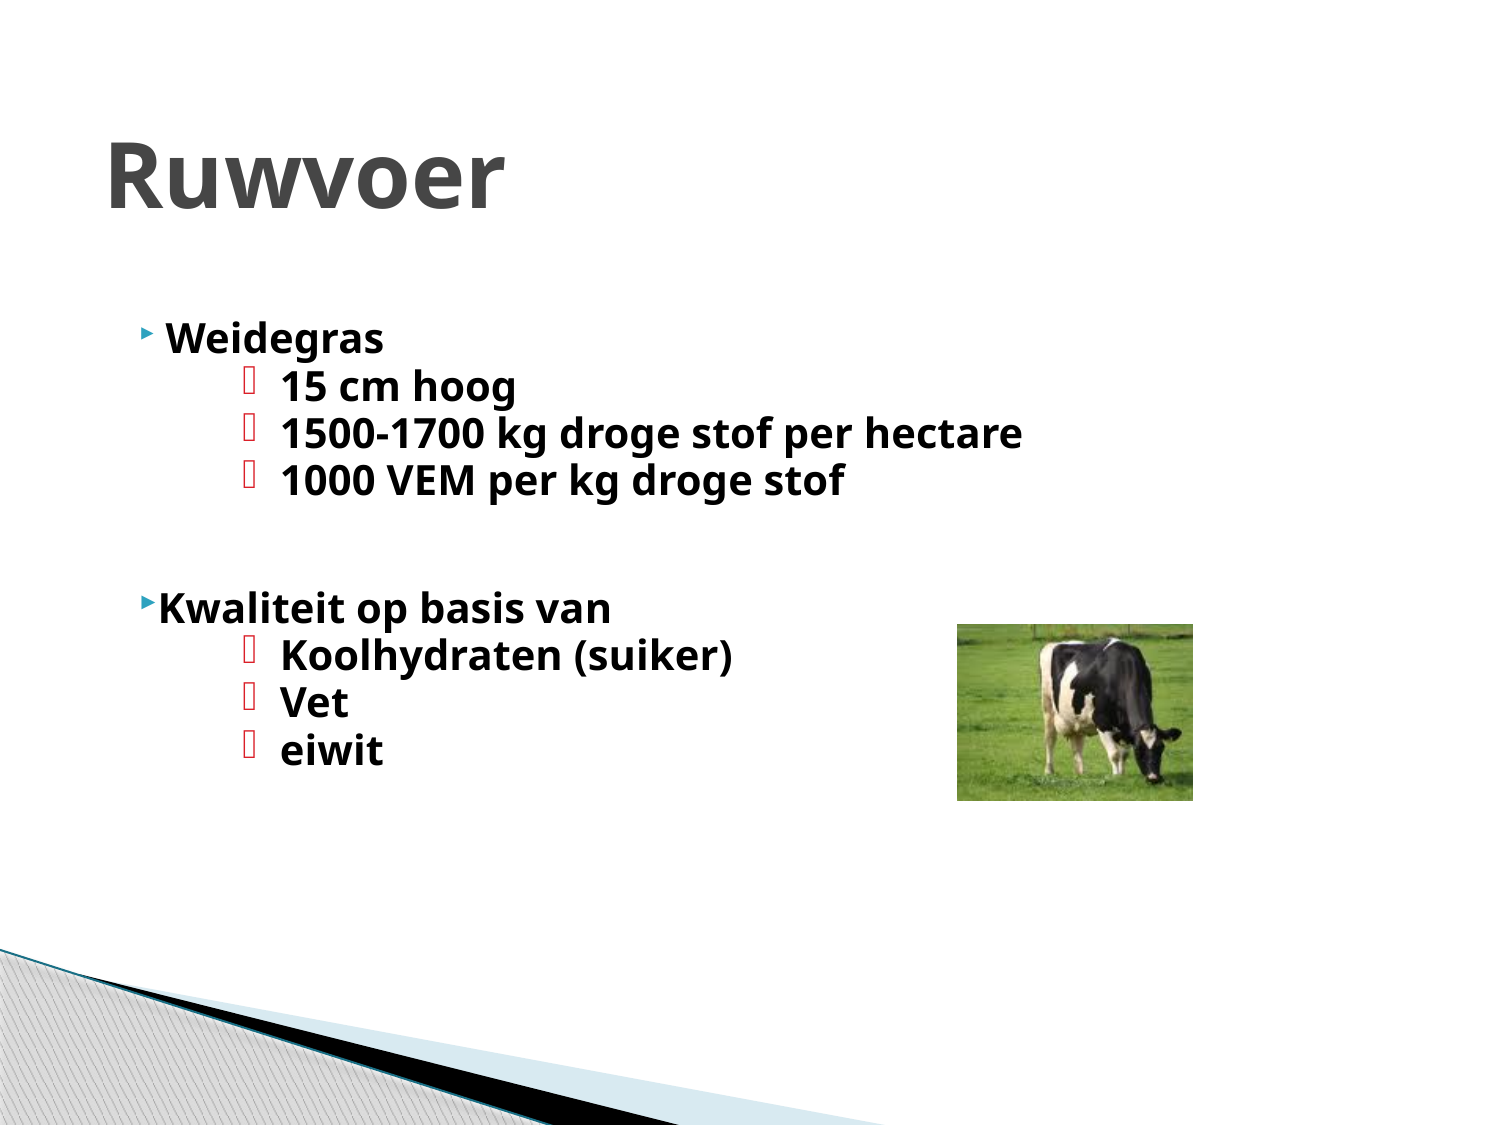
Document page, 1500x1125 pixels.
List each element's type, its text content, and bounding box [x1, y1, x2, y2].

list Weidegras 15 cm hoog 1500-1700 kg droge stof per hectare 1000 VEM per kg droge stof Kwaliteit op basis van Koolhydraten (suiker) Vet eiwit [123, 314, 1400, 965]
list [957, 623, 1193, 801]
title Ruwvoer [88, 78, 1300, 266]
